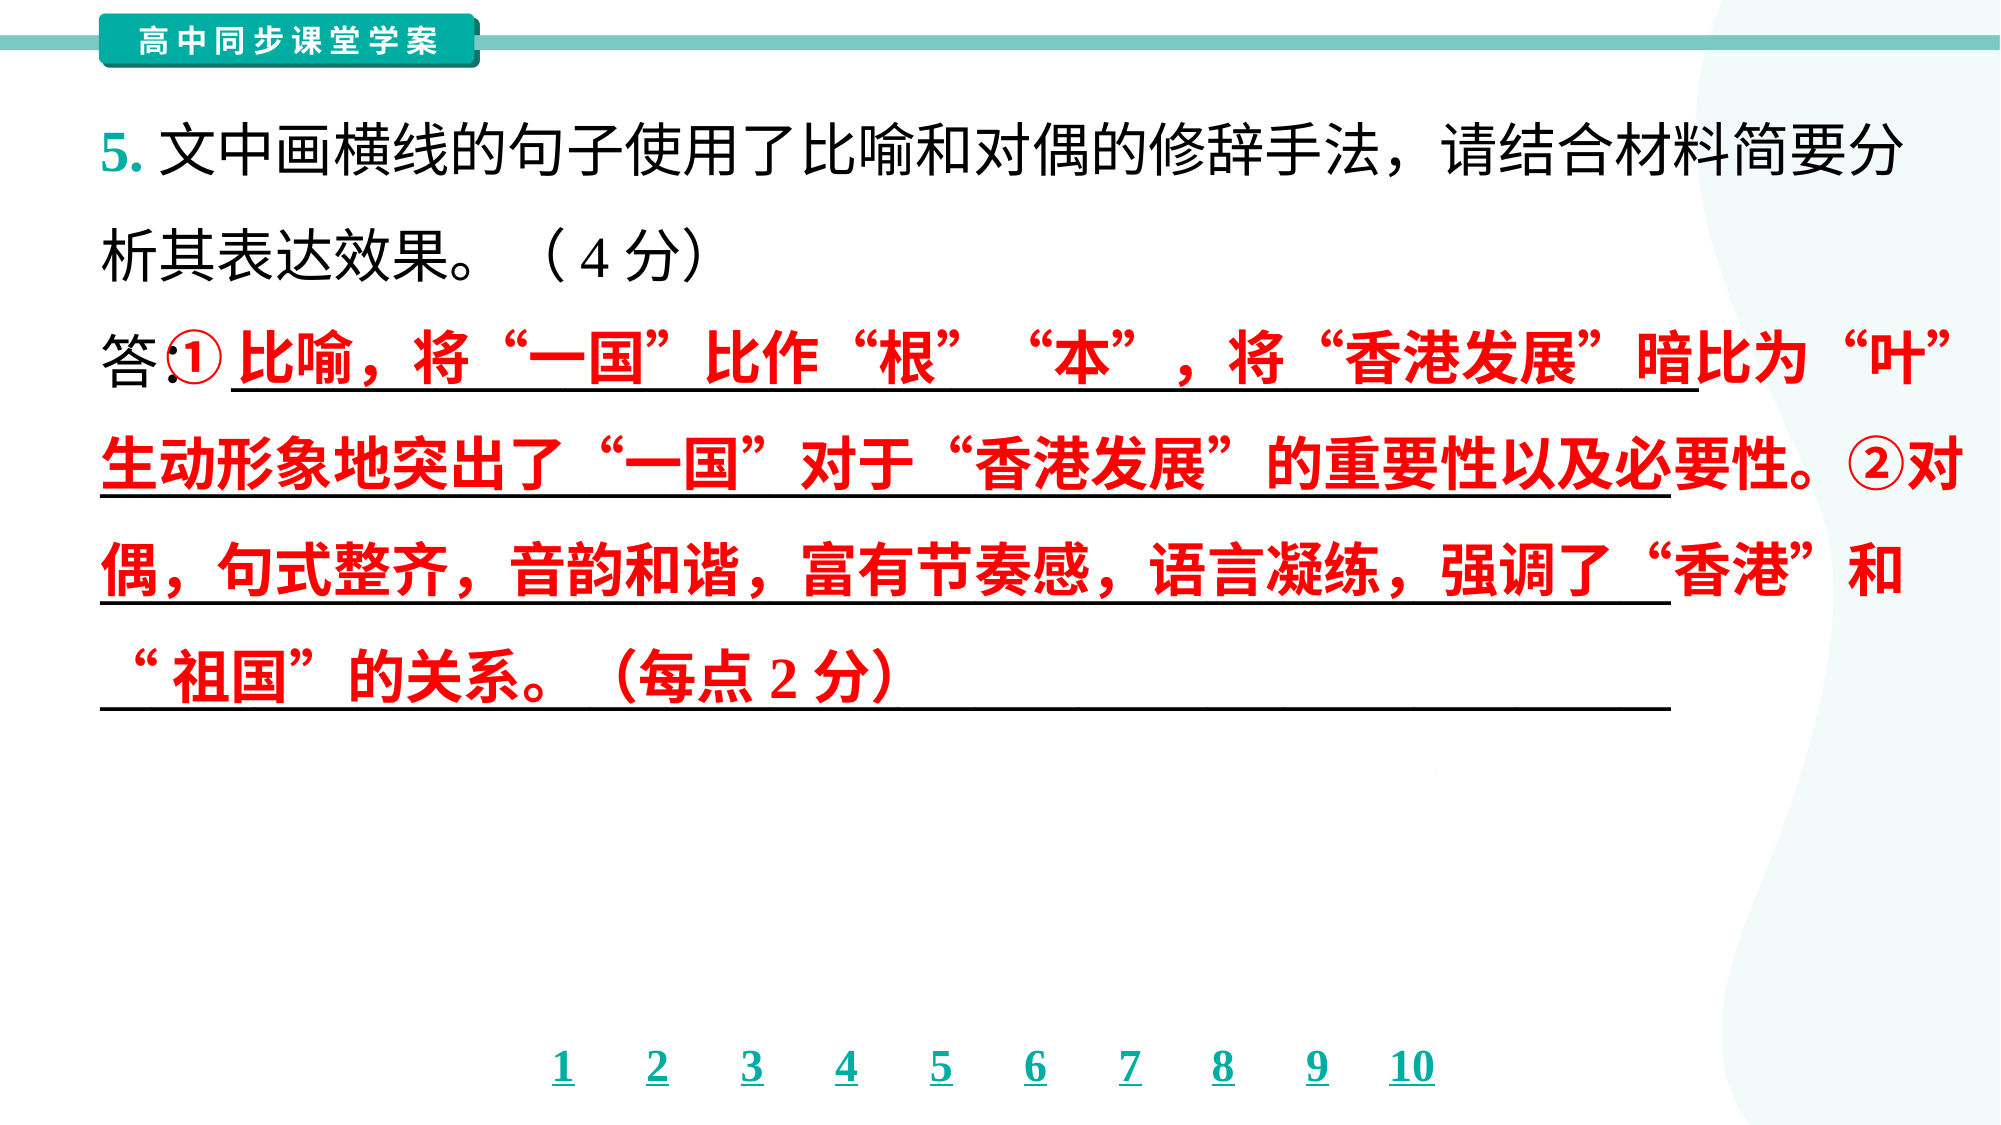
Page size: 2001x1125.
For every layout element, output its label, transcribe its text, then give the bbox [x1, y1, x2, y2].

picture [0, 0, 2000, 1125]
text_box 5.文中画横线的句子使用了比喻和对偶的修辞手法，请结合材料简要分 析其表达效果。（4分） 答：_________________________________________________________ _____________________________________________________________ _____________________________________________________________ _____________________________________________________________ [100, 710, 1899, 715]
text_box 5.文中画横线的句子使用了比喻和对偶的修辞手法，请结合材料简要分 析其表达效果。（4分） 答：_________________________________________________________ _____________________________________________________________ _____________________________________________________________ _____________________________________________________________ [100, 76, 1899, 284]
text_box ①比喻，将“一国”比作“根”“本”，将“香港发展”暗比为“叶”“枝”， 生动形象地突出了“一国”对于“香港发展”的重要性以及必要性。②对 偶，句式整齐，音韵和谐，富有节奏感，语言凝练，强调了“香港”和 “祖国”的关系。（每点2分） [100, 284, 1899, 710]
